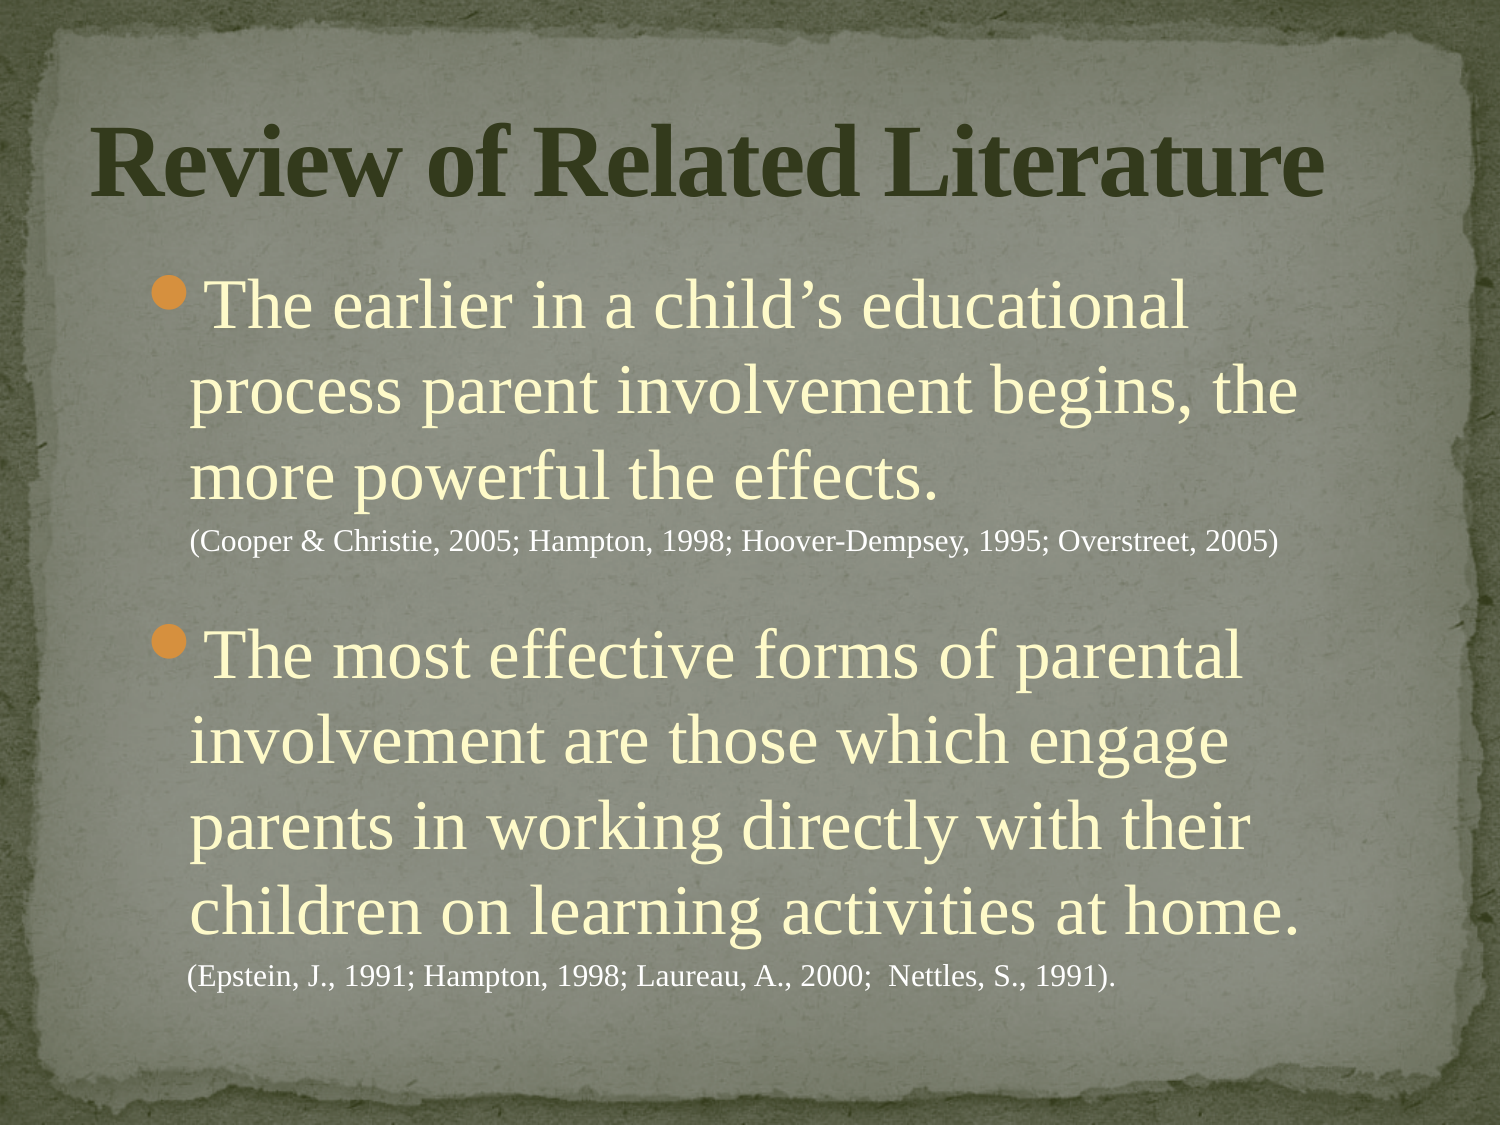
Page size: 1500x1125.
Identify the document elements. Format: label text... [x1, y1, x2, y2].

list The earlier in a child’s educational process parent involvement begins, the more powerful the effects. (Cooper & Christie, 2005; Hampton, 1998; Hoover-Dempsey, 1995; Overstreet, 2005) The most effective forms of parental involvement are those which engage parents in working directly with their children on learning activities at home. (Epstein, J., 1991; Hampton, 1998; Laureau, A., 2000; Nettles, S., 1991). [75, 249, 1425, 1000]
title Review of Related Literature [74, 24, 1425, 225]
